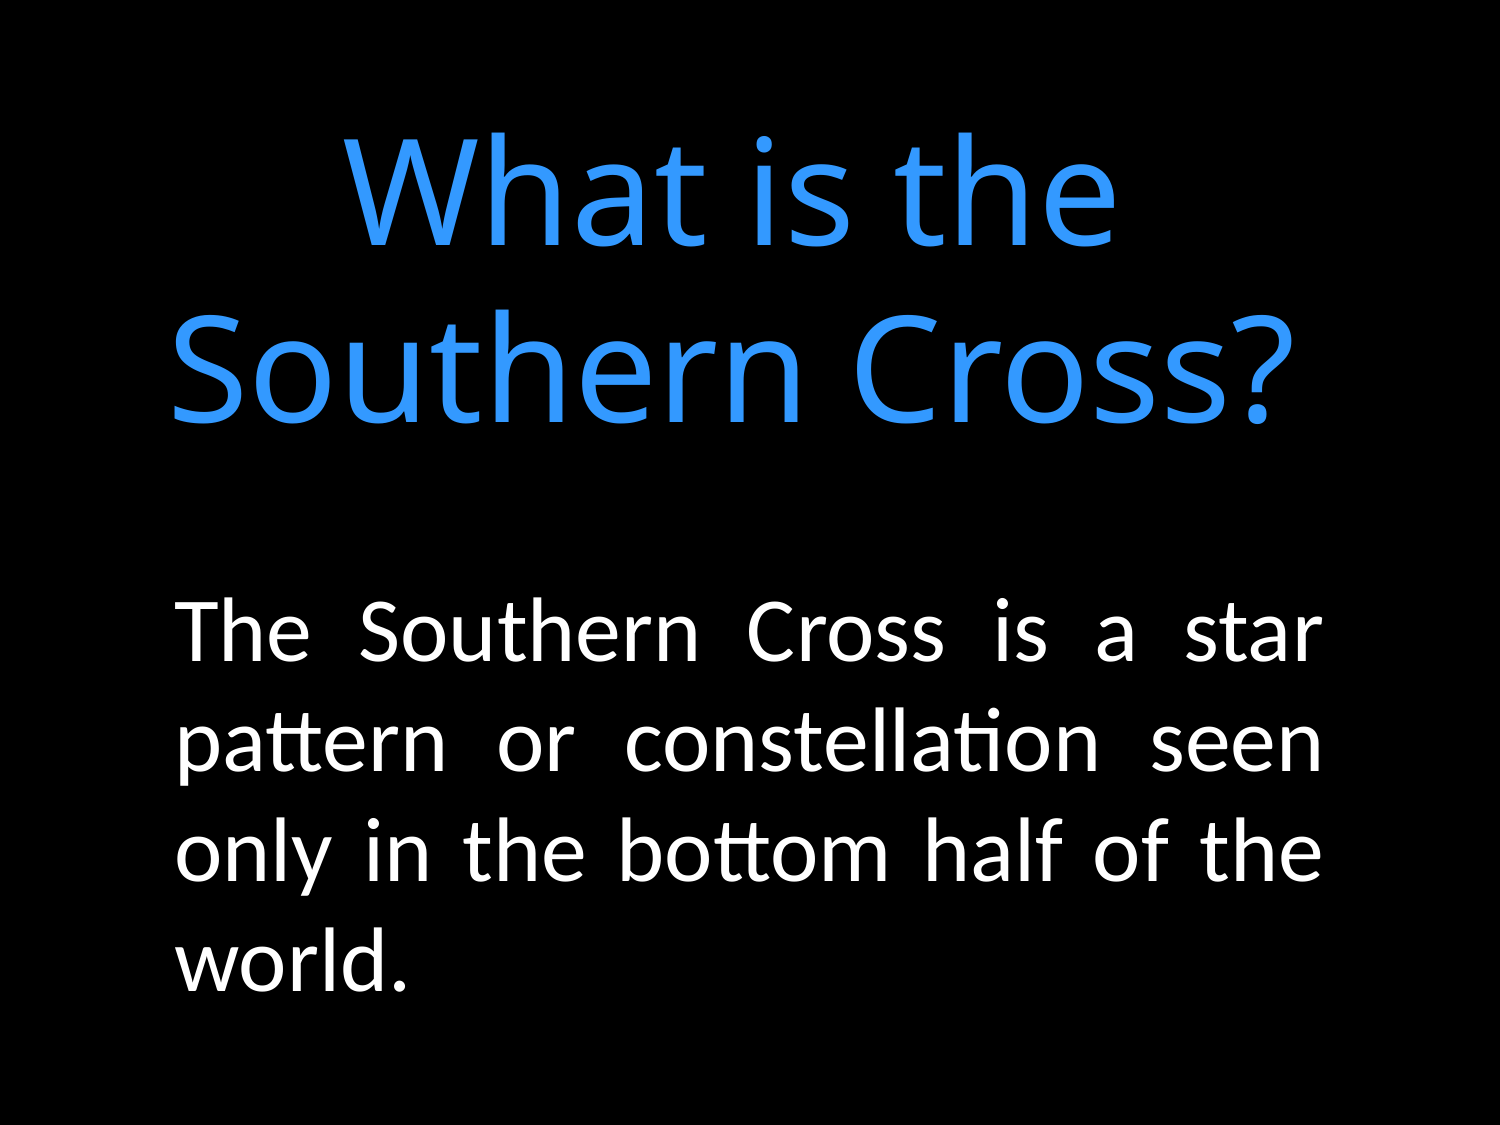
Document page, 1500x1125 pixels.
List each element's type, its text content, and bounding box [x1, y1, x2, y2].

text_box The Southern Cross is a star pattern or constellation seen only in the bottom half of the world. [159, 562, 1341, 1017]
text_box What is the Southern Cross? [112, 89, 1353, 460]
